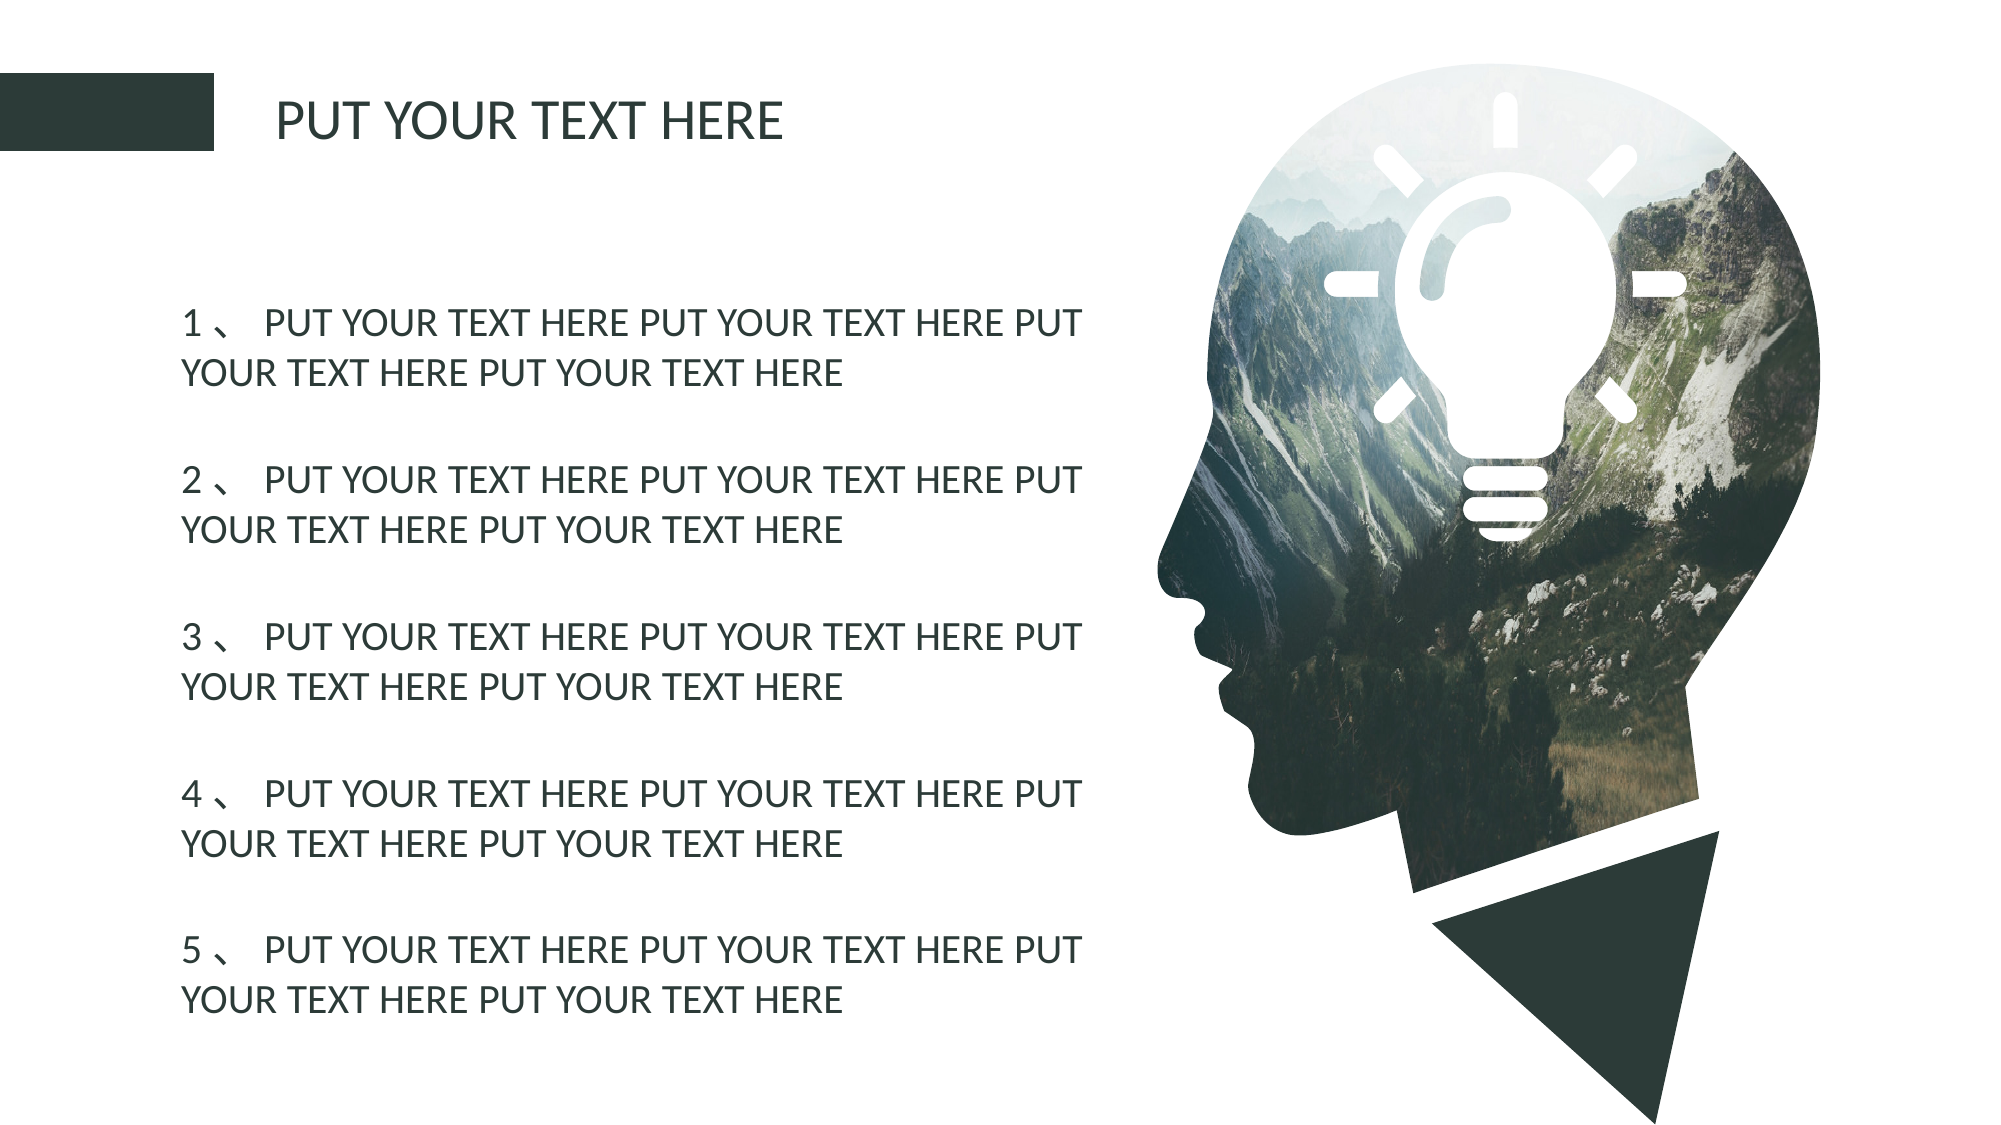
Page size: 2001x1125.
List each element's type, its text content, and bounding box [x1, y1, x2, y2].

text_box [0, 73, 214, 151]
text_box PUT YOUR TEXT HERE [260, 73, 1098, 159]
text_box 2、PUT YOUR TEXT HERE PUT YOUR TEXT HERE PUT YOUR TEXT HERE PUT YOUR TEXT HERE [166, 444, 1158, 601]
text_box 3、PUT YOUR TEXT HERE PUT YOUR TEXT HERE PUT YOUR TEXT HERE PUT YOUR TEXT HERE [166, 601, 1158, 757]
text_box 4、PUT YOUR TEXT HERE PUT YOUR TEXT HERE PUT YOUR TEXT HERE PUT YOUR TEXT HERE [166, 757, 1158, 914]
text_box 1、PUT YOUR TEXT HERE PUT YOUR TEXT HERE PUT YOUR TEXT HERE PUT YOUR TEXT HERE [166, 287, 1158, 444]
text_box [1158, 63, 1821, 894]
text_box [1429, 829, 1721, 1125]
text_box 5、PUT YOUR TEXT HERE PUT YOUR TEXT HERE PUT YOUR TEXT HERE PUT YOUR TEXT HERE [166, 914, 1158, 1080]
